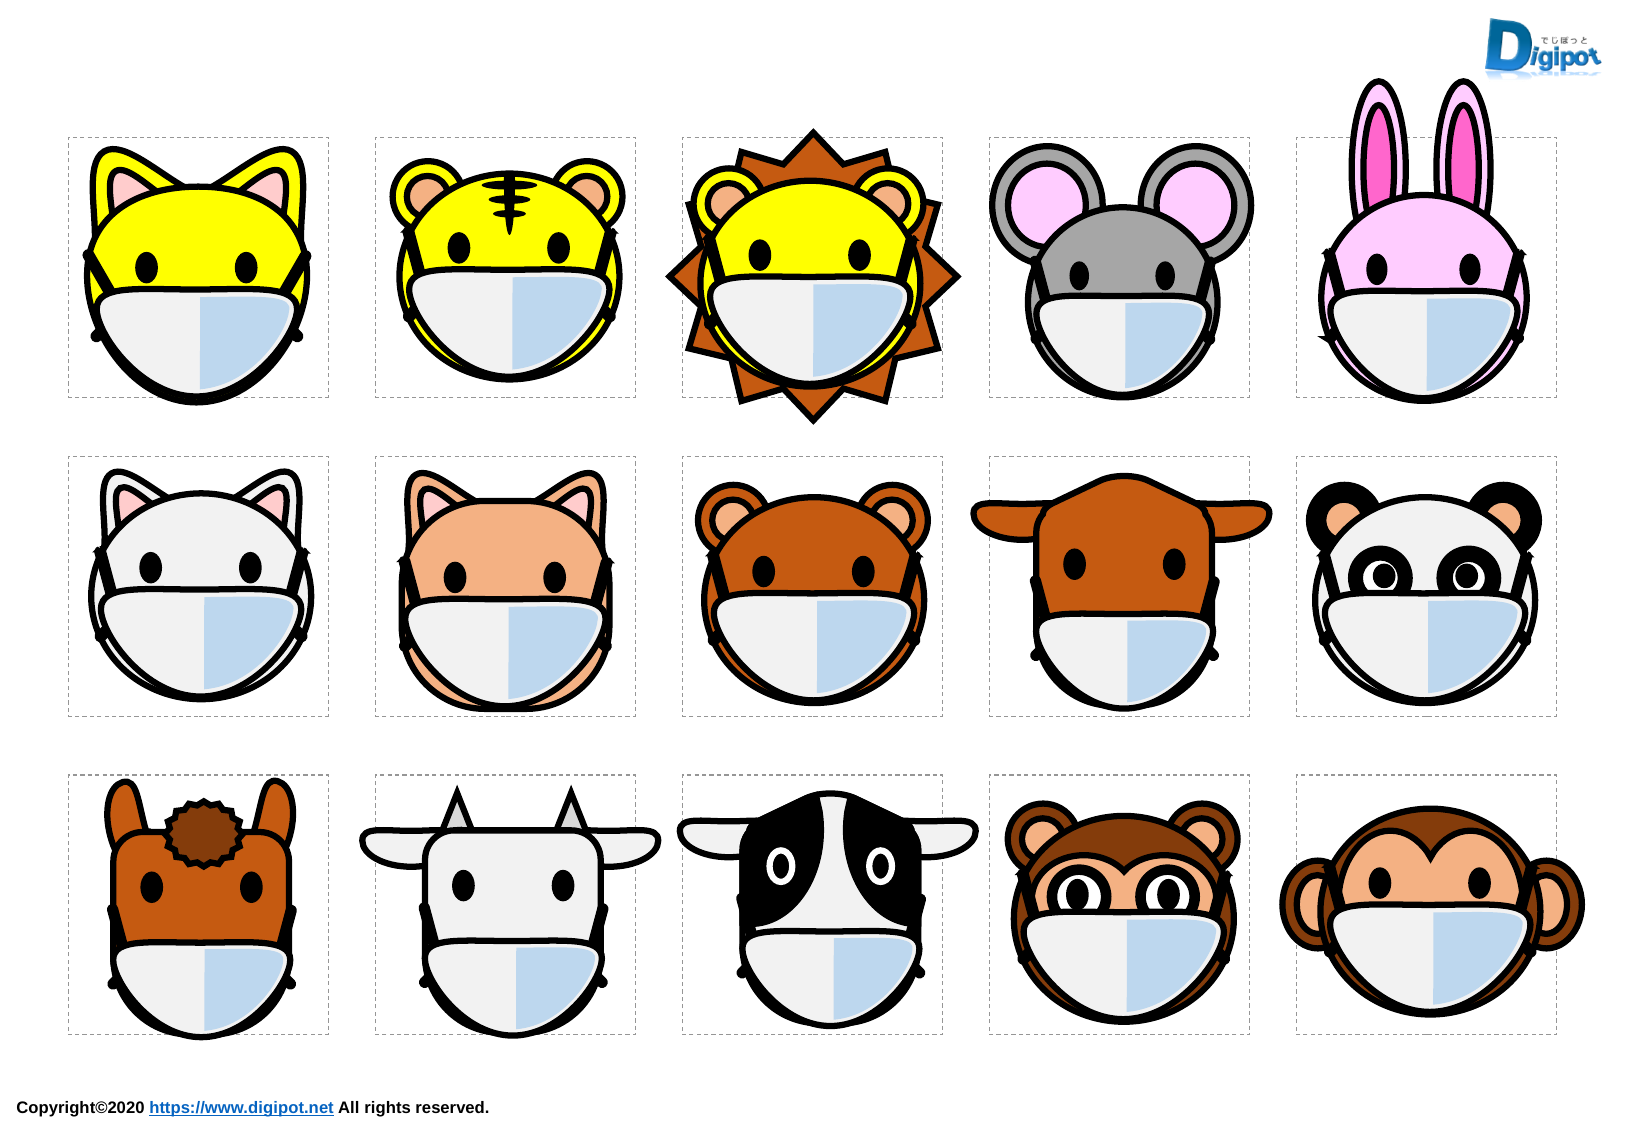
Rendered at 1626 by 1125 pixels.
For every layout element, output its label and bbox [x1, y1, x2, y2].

text_box [669, 132, 958, 421]
text_box [1321, 81, 1527, 401]
text_box [697, 484, 928, 704]
text_box [1007, 803, 1238, 1022]
text_box [66, 146, 330, 403]
text_box [362, 793, 659, 1036]
text_box [83, 469, 319, 700]
text_box [108, 781, 291, 1038]
text_box [388, 470, 624, 709]
text_box [1282, 808, 1583, 1015]
text_box [392, 161, 623, 380]
text_box [679, 793, 976, 1027]
text_box [992, 146, 1252, 398]
text_box [1308, 484, 1539, 704]
picture [1485, 18, 1602, 82]
text_box [973, 476, 1270, 709]
